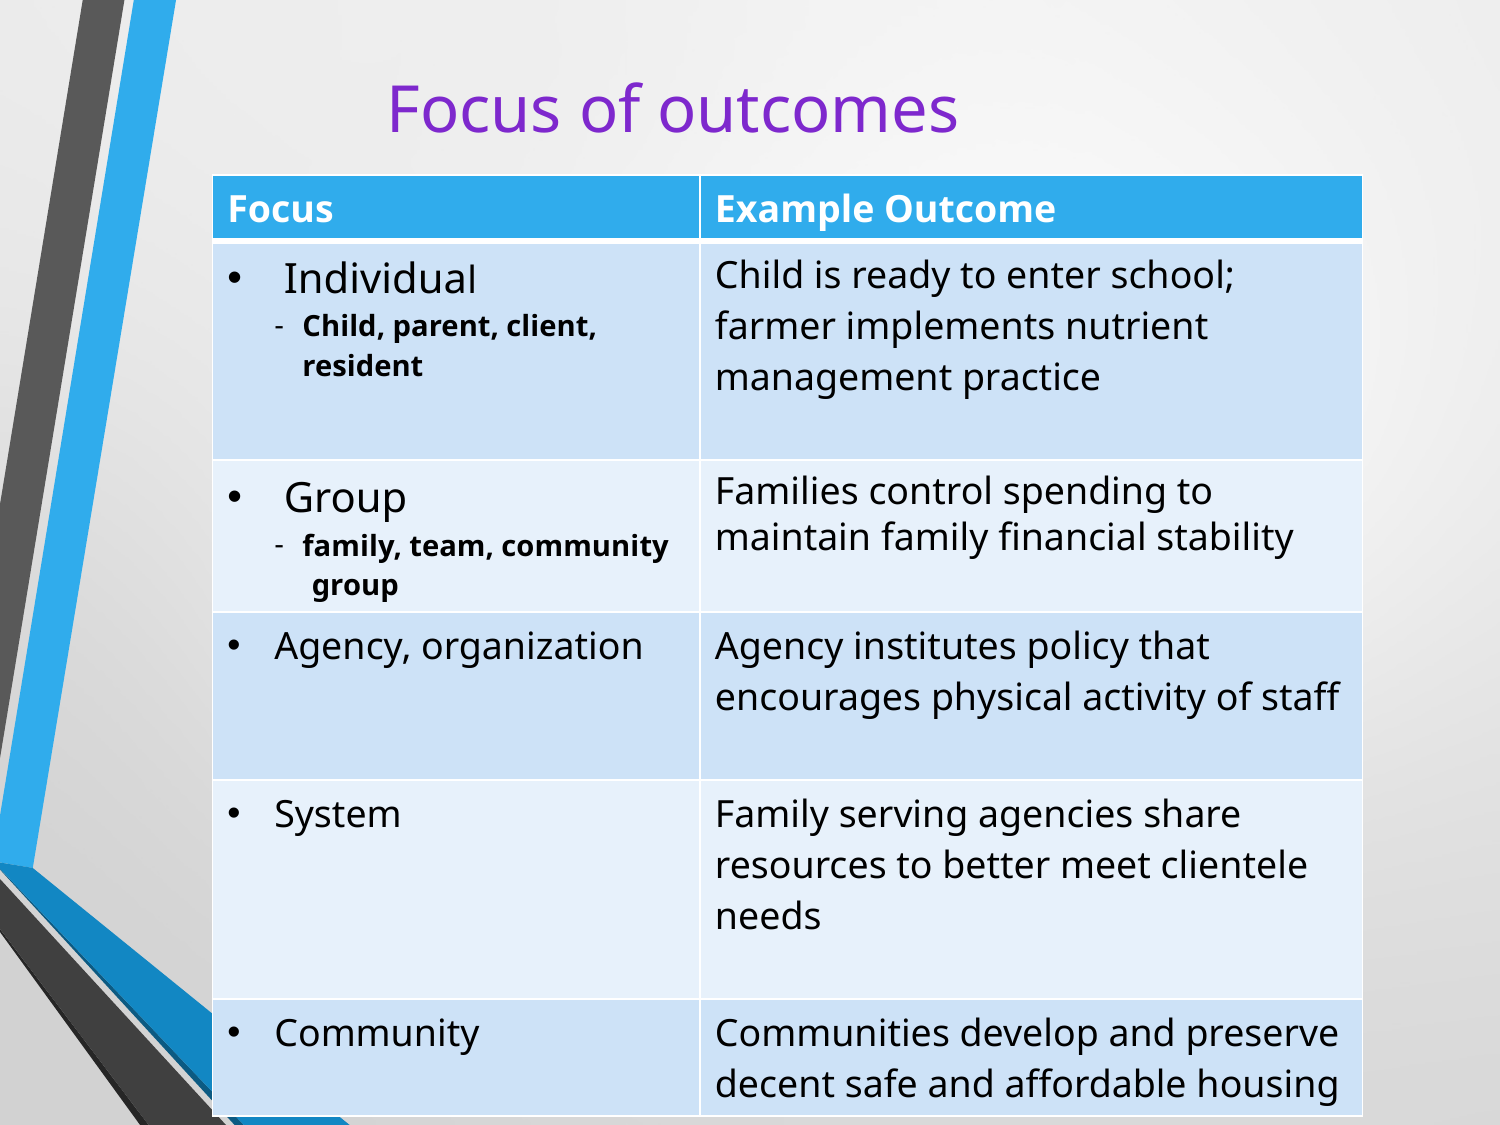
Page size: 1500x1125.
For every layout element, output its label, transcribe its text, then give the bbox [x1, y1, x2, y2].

table_cell Community [213, 1000, 699, 1115]
table_cell Agency institutes policy that encourages physical activity of staff [701, 613, 1362, 779]
table_cell Communities develop and preserve decent safe and affordable housing [701, 1000, 1362, 1115]
table_cell Child is ready to enter school; farmer implements nutrient management practice [701, 244, 1362, 459]
title Focus of outcomes [262, 37, 975, 174]
table_header Example Outcome [701, 176, 1362, 238]
table_cell Families control spending to maintain family financial stability [701, 461, 1362, 611]
table_cell Group family, team, community group [213, 461, 699, 611]
table_cell Family serving agencies share resources to better meet clientele needs [701, 781, 1362, 998]
table_cell Agency, organization [213, 613, 699, 779]
table_cell Individual Child, parent, client, resident [213, 244, 699, 459]
table_header Focus [213, 176, 699, 238]
table_cell System [213, 781, 699, 998]
